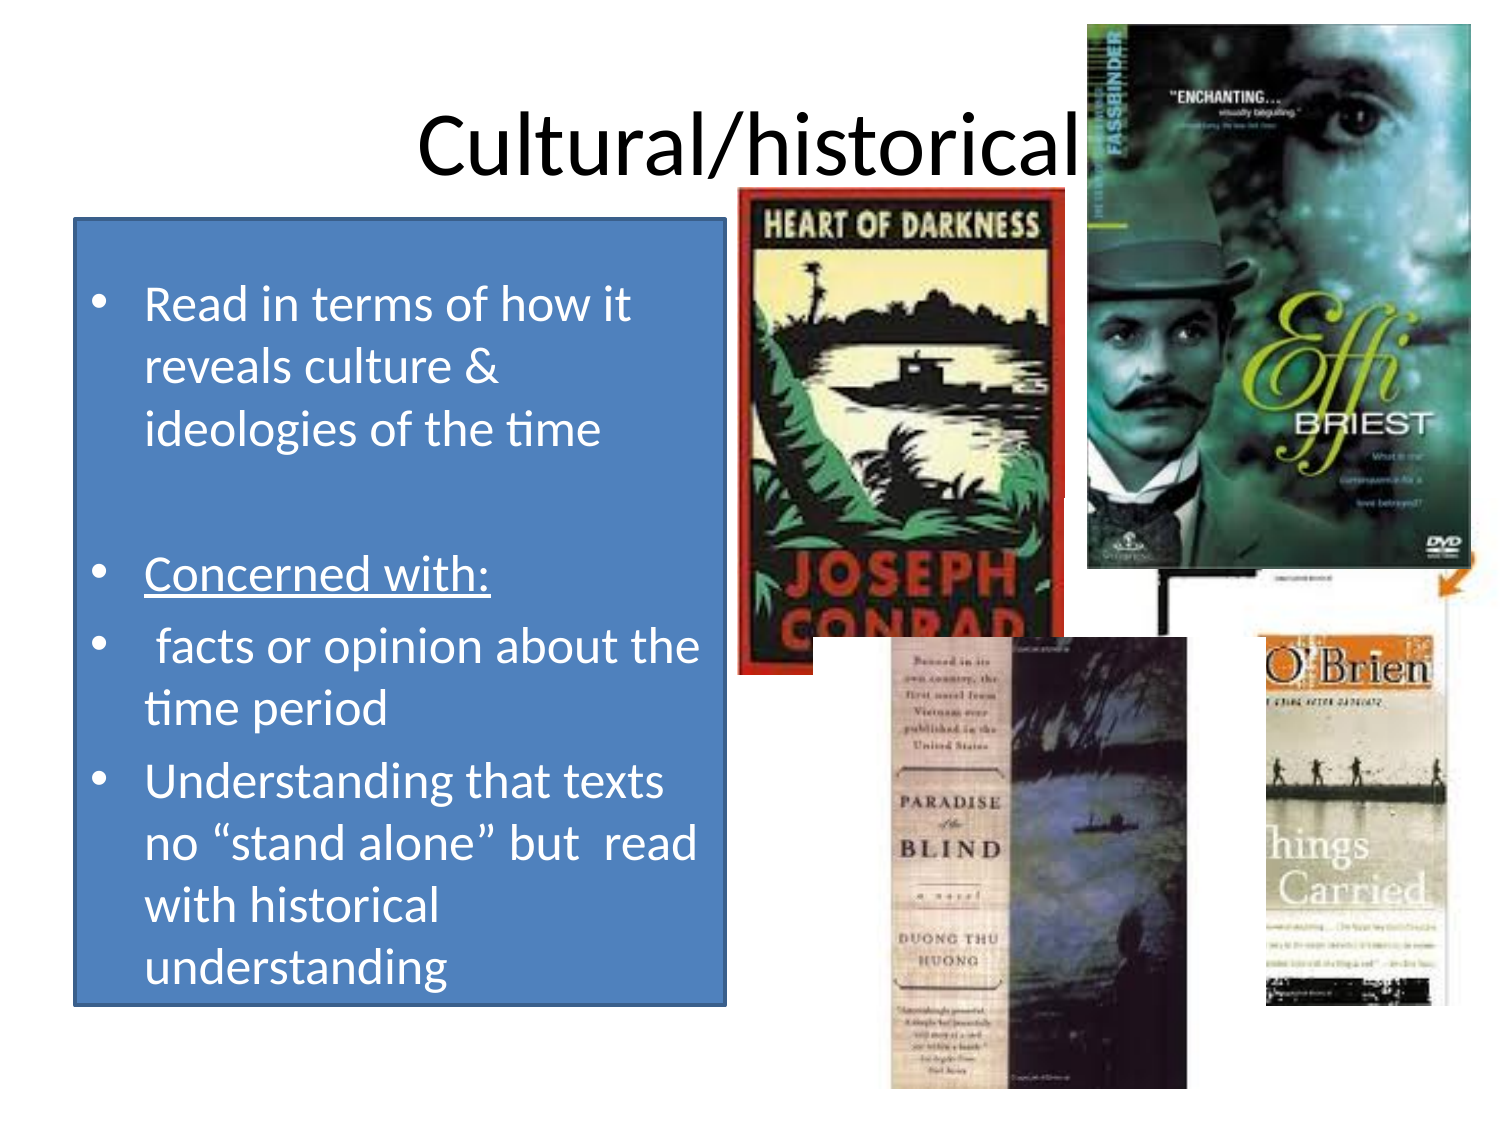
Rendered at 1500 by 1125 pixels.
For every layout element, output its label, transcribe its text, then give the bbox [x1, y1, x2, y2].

picture [737, 187, 1500, 1090]
list Read in terms of how it reveals culture & ideologies of the time Concerned with: facts or opinion about the time period Understanding that texts no “stand alone” but read with historical understanding [75, 262, 738, 1005]
text_box [73, 217, 727, 1007]
title Cultural/historical [75, 45, 1082, 233]
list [1087, 24, 1471, 569]
